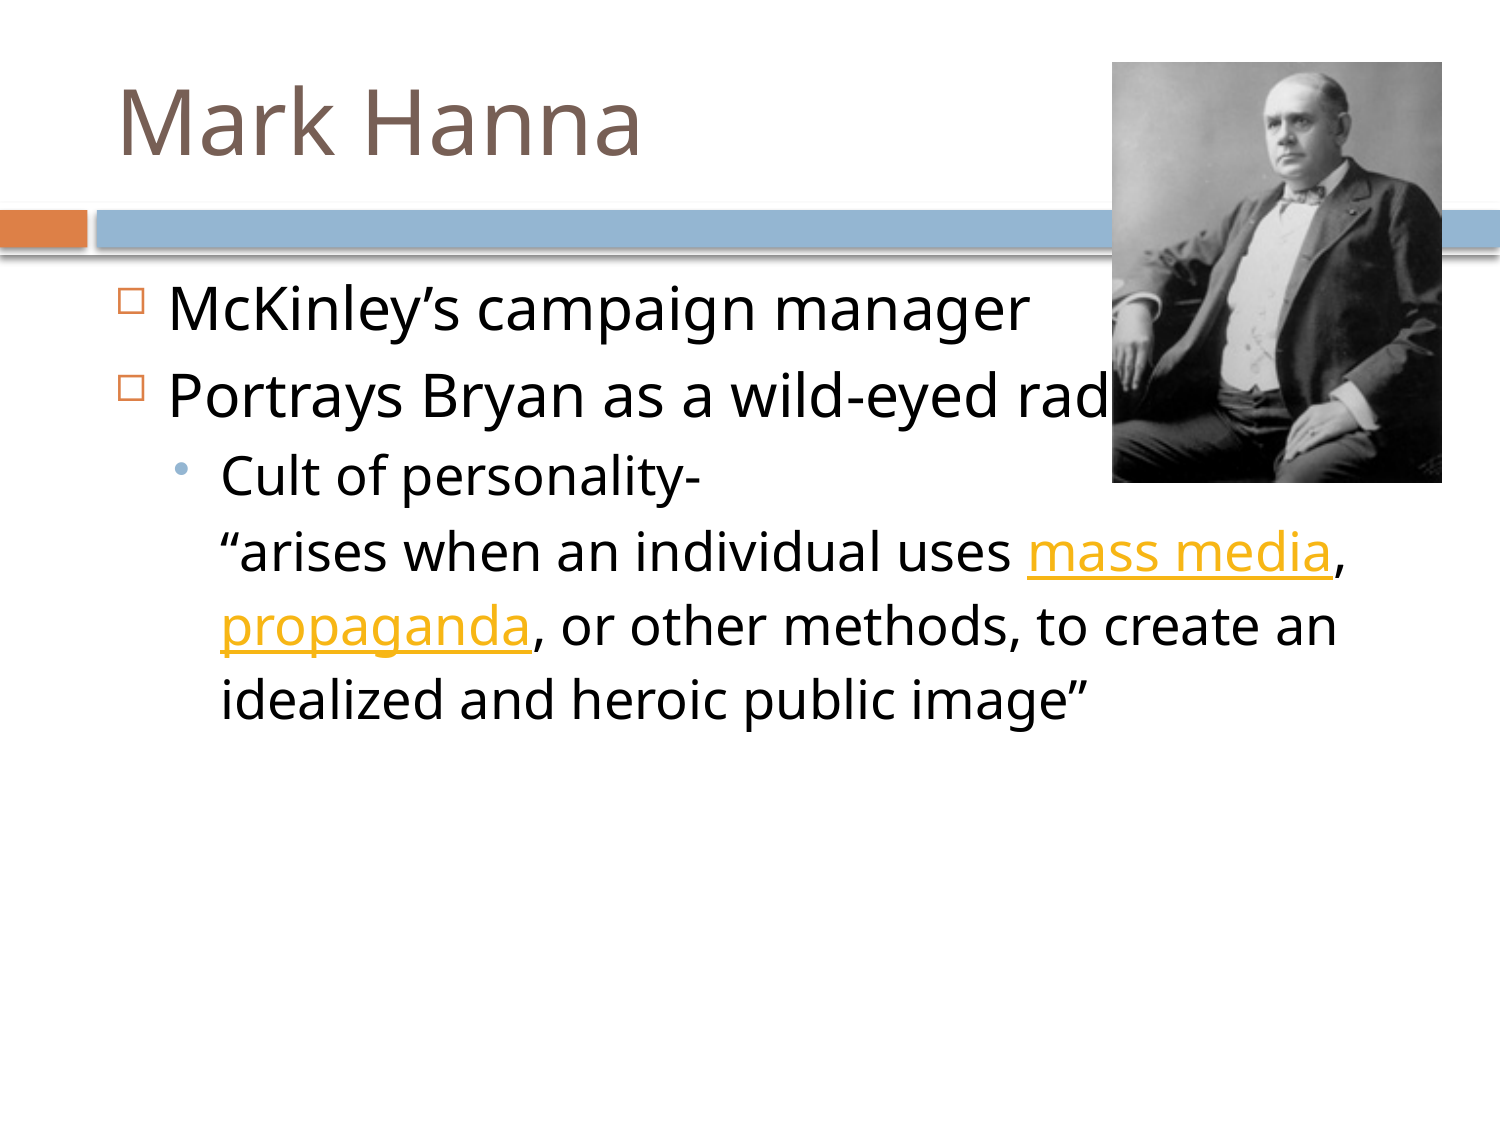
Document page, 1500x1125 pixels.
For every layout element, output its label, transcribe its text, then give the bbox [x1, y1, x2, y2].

picture [1112, 62, 1442, 483]
title Mark Hanna [100, 37, 1438, 200]
list McKinley’s campaign manager Portrays Bryan as a wild-eyed radical Cult of personality- “arises when an individual uses mass media, propaganda, or other methods, to create an idealized and heroic public image” [100, 262, 1438, 1000]
